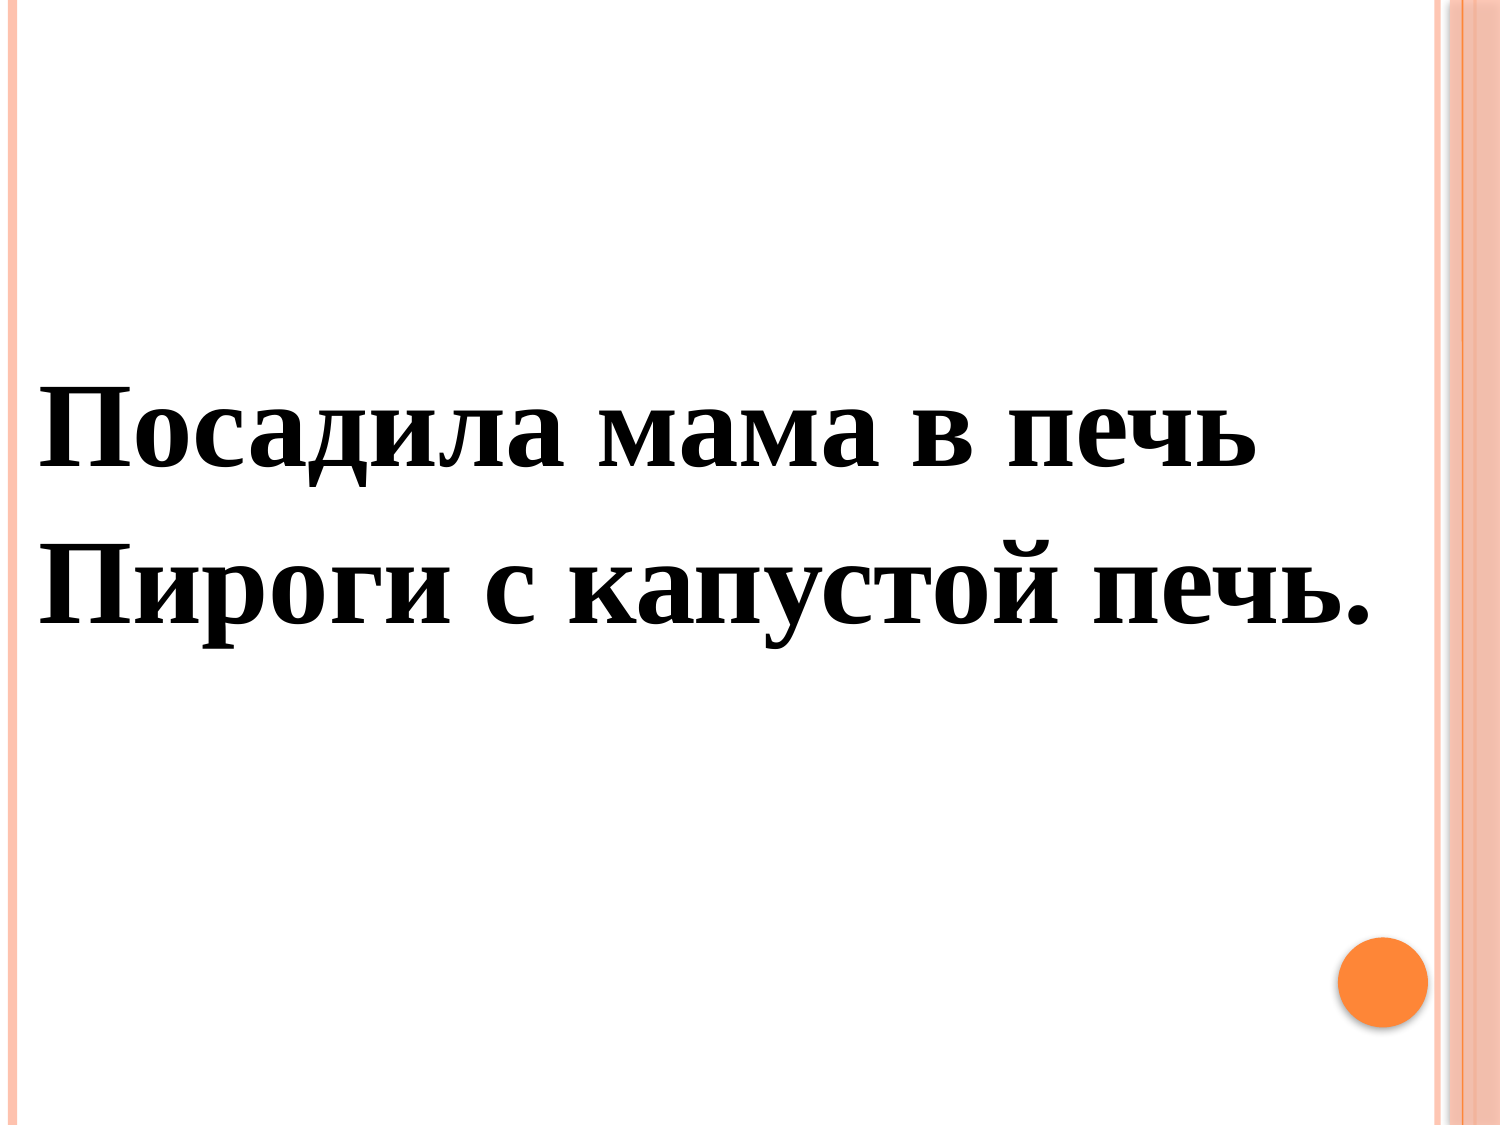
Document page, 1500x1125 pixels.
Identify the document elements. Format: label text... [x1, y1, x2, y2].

list Посадила мама в печь Пироги с капустой печь. [23, 23, 1477, 1062]
